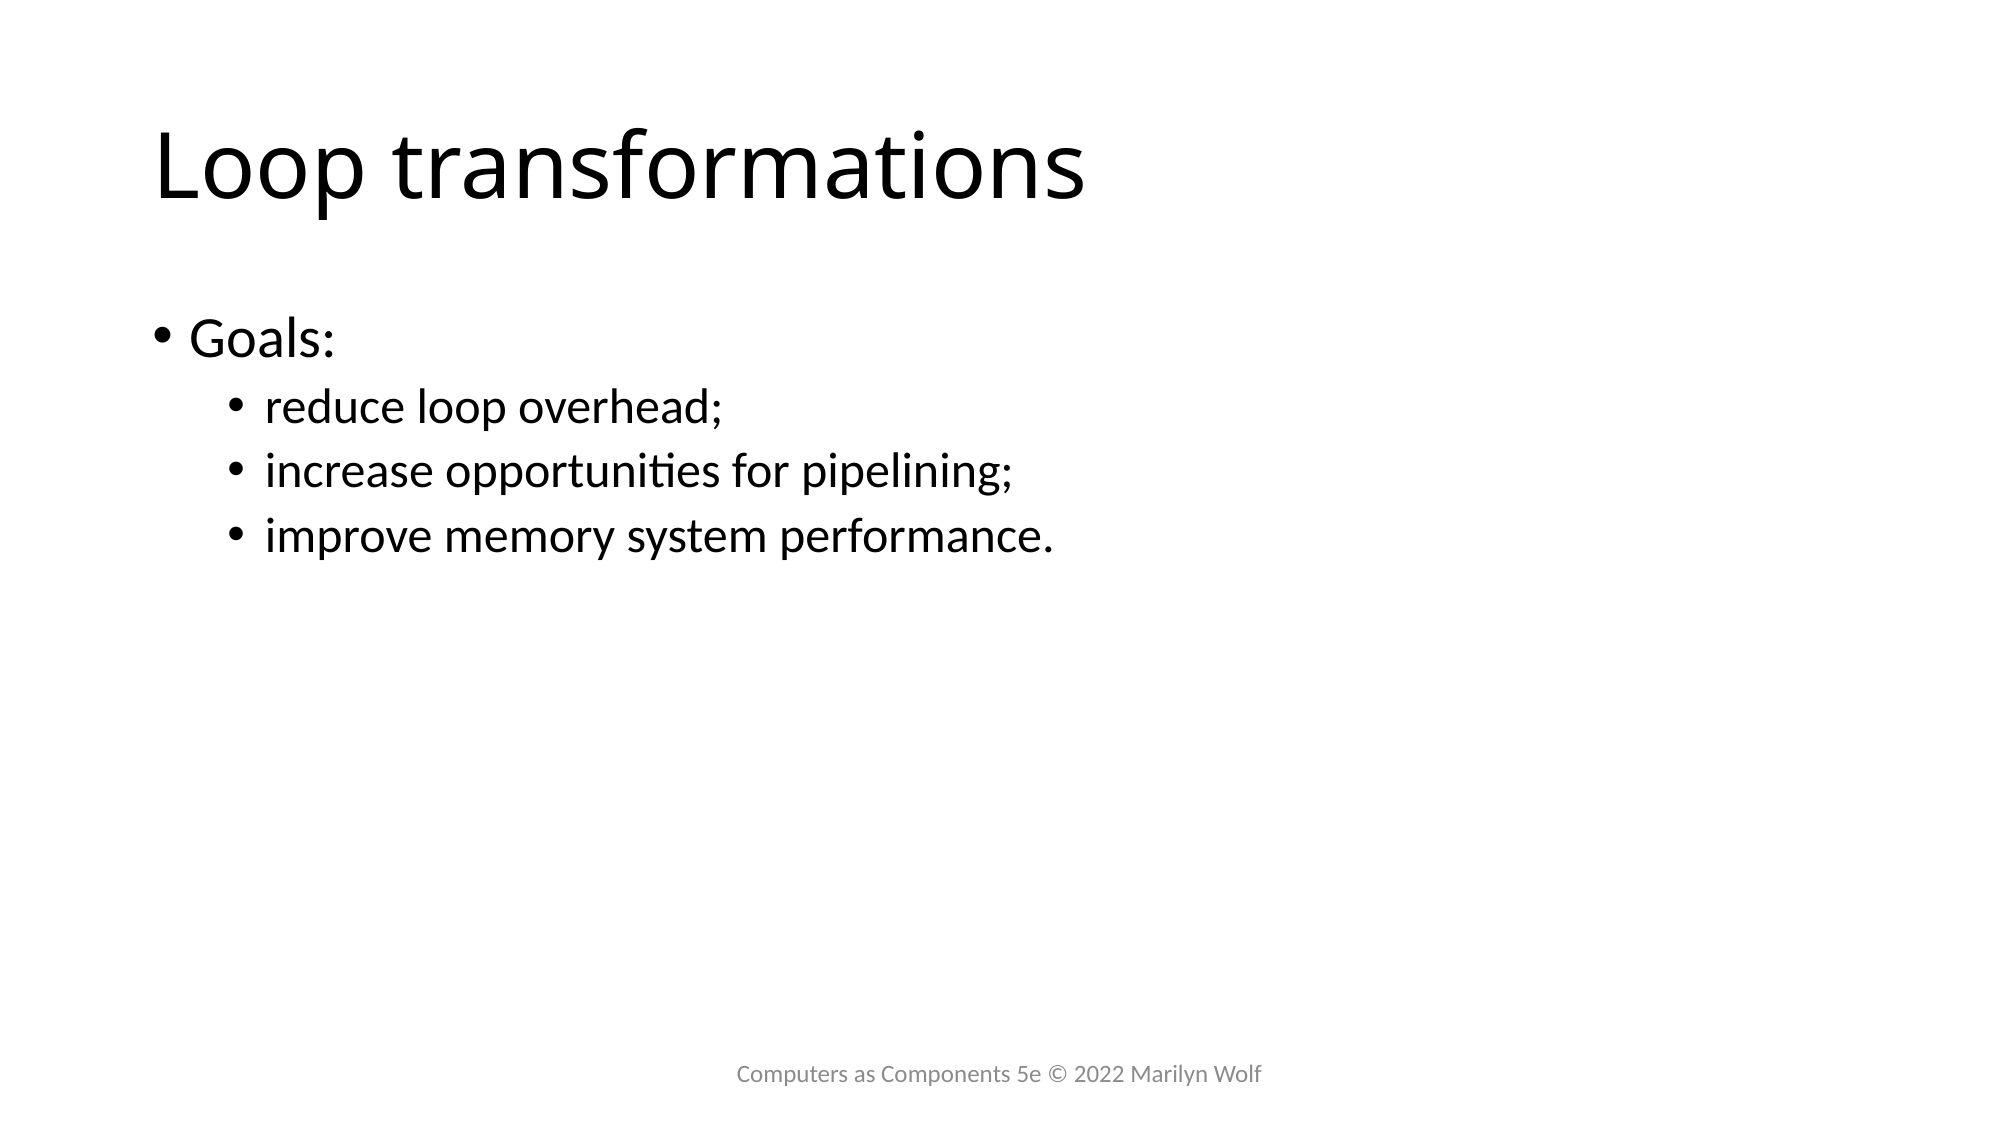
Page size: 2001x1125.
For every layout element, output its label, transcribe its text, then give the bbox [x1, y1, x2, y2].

title Loop transformations [137, 59, 1863, 278]
footer Computers as Components 5e © 2022 Marilyn Wolf [662, 1042, 1338, 1103]
list Goals: reduce loop overhead; increase opportunities for pipelining; improve memory system performance. [137, 299, 1863, 1014]
